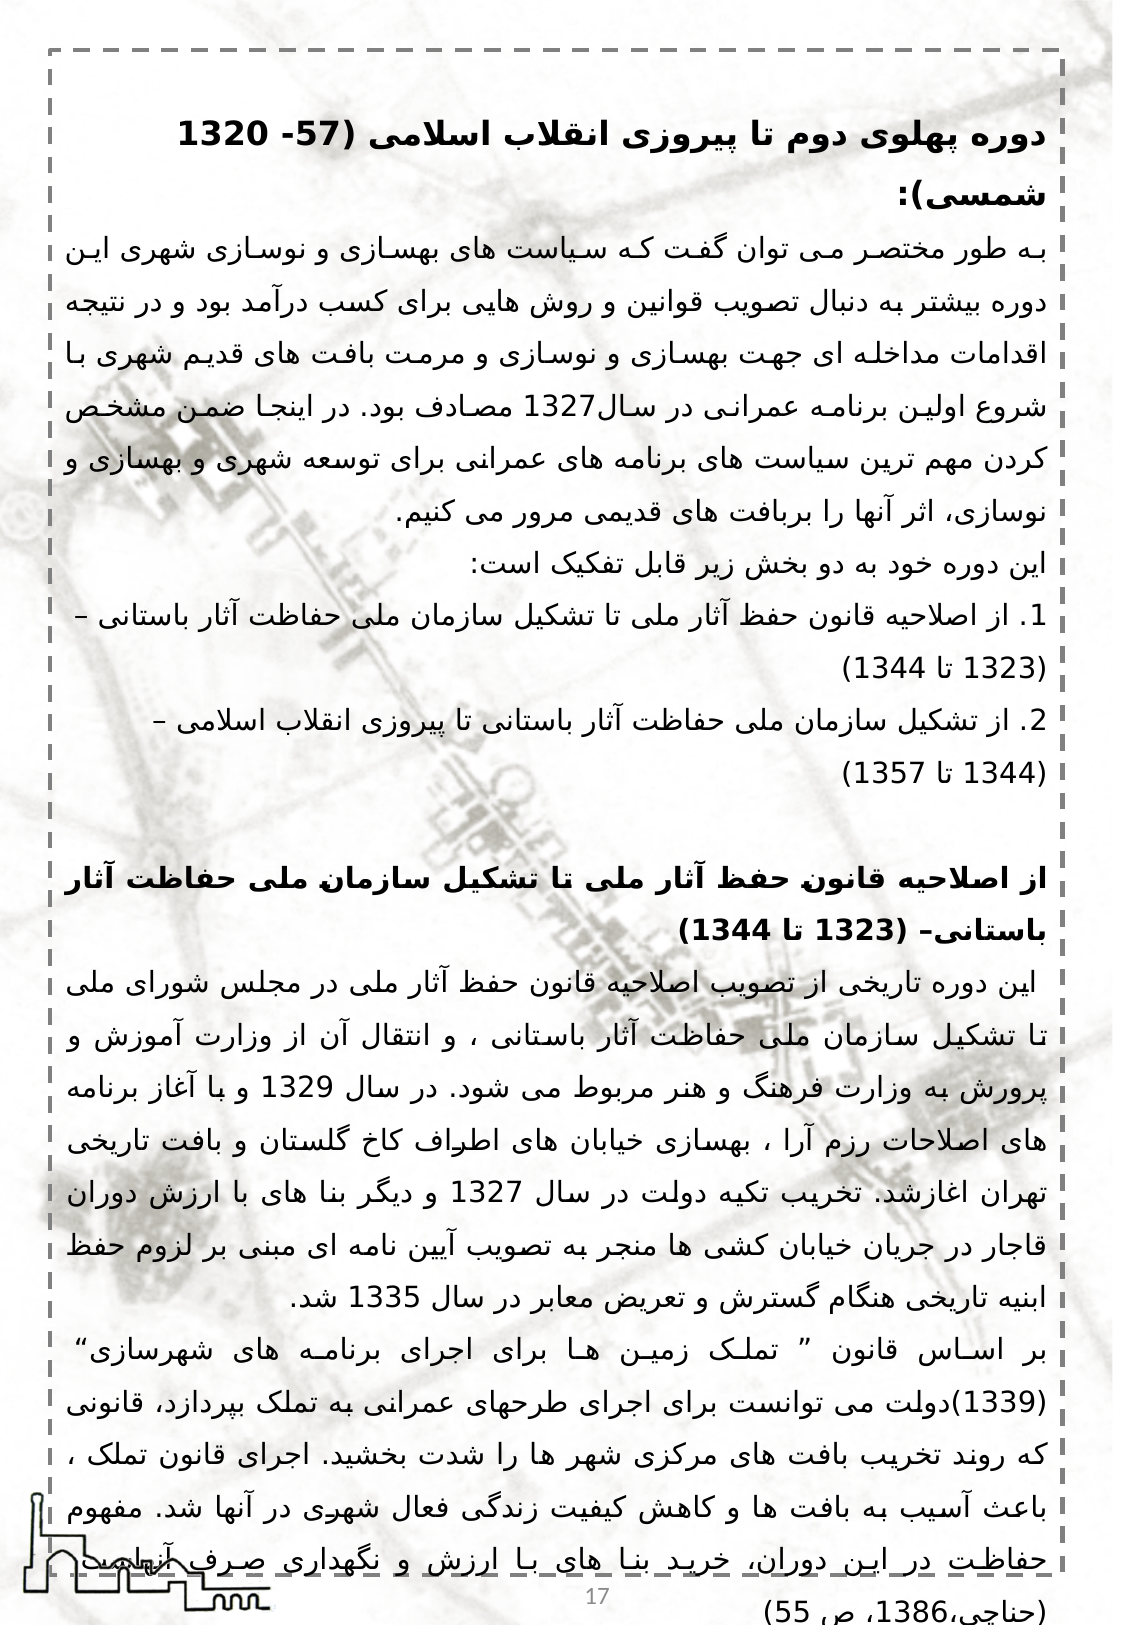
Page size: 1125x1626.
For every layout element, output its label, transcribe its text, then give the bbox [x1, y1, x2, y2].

picture [0, 255, 1125, 1369]
text_box دوره پهلوی دوم تا پیروزی انقلاب اسلامی (57- 1320 شمسی): به طور مختصر می توان گفت که سیاست های بهسازی و نوسازی شهری این دوره بیشتر به دنبال تصویب قوانین و روش هایی برای کسب درآمد بود و در نتیجه اقدامات مداخله ای جهت بهسازی و نوسازی و مرمت بافت های قدیم شهری با شروع اولین برنامه عمرانی در سال1327 مصادف بود. در اینجا ضمن مشخص کردن مهم ترین سیاست های برنامه های عمرانی برای توسعه شهری و بهسازی و نوسازی، اثر آنها را بربافت های قدیمی مرور می کنیم. این دوره خود به دو بخش زیر قابل تفکیک است: 1. از اصلاحیه قانون حفظ آثار ملی تا تشکیل سازمان ملی حفاظت آثار باستانی – (1323 تا 1344) 2. از تشکیل سازمان ملی حفاظت آثار باستانی تا پیروزی انقلاب اسلامی – (1344 تا 1357) از اصلاحیه قانون حفظ آثار ملی تا تشکیل سازمان ملی حفاظت آثار باستانی– (1323 تا 1344) این دوره تاریخی از تصویب اصلاحیه قانون حفظ آثار ملی در مجلس شورای ملی تا تشکیل سازمان ملی حفاظت آثار باستانی ، و انتقال آن از وزارت آموزش و پرورش به وزارت فرهنگ و هنر مربوط می شود. در سال 1329 و با آغاز برنامه های اصلاحات رزم آرا ، بهسازی خیابان های اطراف کاخ گلستان و بافت تاریخی تهران اغازشد. تخریب تکیه دولت در سال 1327 و دیگر بنا های با ارزش دوران قاجار در جریان خیابان کشی ها منجر به تصویب آیین نامه ای مبنی بر لزوم حفظ ابنیه تاریخی هنگام گسترش و تعریض معابر در سال 1335 شد. بر اساس قانون ” تملک زمین ها برای اجرای برنامه های شهرسازی“ (1339)دولت می توانست برای اجرای طرحهای عمرانی به تملک بپردازد، قانونی که روند تخریب بافت های مرکزی شهر ها را شدت بخشید. اجرای قانون تملک ، باعث آسیب به بافت ها و کاهش کیفیت زندگی فعال شهری در آنها شد. مفهوم حفاظت در این دوران، خرید بنا های با ارزش و نگهداری صرف آنهاست. (حناچی،1386، ص 55) همچنین دانشکده هنر های زیبا در آغاز سومین دهه فعالیت های آموزشی خویش، در این دوران مروج آموزش های کلاسیک هنر های زیبای فرانسه در زمینه معماری است. عبد العزیز فرمانفرمائیان، هوشنگ سیحون، آفتاندلیاس، حیدر غیایی، محمد رضا مقتدر، ایرج اعتصام، آندرف، بهمن پاک نیا، منقح، شریف زاده، عبد الحمید اشراق و ... از این گروه هستند. برنامه اول عمرانی (1333-1327) اولین اقدام نظام مند در هدایت توسعه به شمار می آید.این طرح که توسط مهندسین مشاور ماورابحار که آمریکایی بودند تهیه شده بود ، از نظر سهم از کل اعتبار، اولویت را به فصل اصلاحات اجتماعی و شهری داده بود، اما اگر بتوان به اقدامات انجام شده در این فصل نام سیاستهای بافت کهن [48, 48, 1065, 254]
picture [13, 1419, 276, 1625]
text_box دوره پهلوی دوم تا پیروزی انقلاب اسلامی (57- 1320 شمسی): به طور مختصر می توان گفت که سیاست های بهسازی و نوسازی شهری این دوره بیشتر به دنبال تصویب قوانین و روش هایی برای کسب درآمد بود و در نتیجه اقدامات مداخله ای جهت بهسازی و نوسازی و مرمت بافت های قدیم شهری با شروع اولین برنامه عمرانی در سال1327 مصادف بود. در اینجا ضمن مشخص کردن مهم ترین سیاست های برنامه های عمرانی برای توسعه شهری و بهسازی و نوسازی، اثر آنها را بربافت های قدیمی مرور می کنیم. این دوره خود به دو بخش زیر قابل تفکیک است: 1. از اصلاحیه قانون حفظ آثار ملی تا تشکیل سازمان ملی حفاظت آثار باستانی – (1323 تا 1344) 2. از تشکیل سازمان ملی حفاظت آثار باستانی تا پیروزی انقلاب اسلامی – (1344 تا 1357) از اصلاحیه قانون حفظ آثار ملی تا تشکیل سازمان ملی حفاظت آثار باستانی– (1323 تا 1344) این دوره تاریخی از تصویب اصلاحیه قانون حفظ آثار ملی در مجلس شورای ملی تا تشکیل سازمان ملی حفاظت آثار باستانی ، و انتقال آن از وزارت آموزش و پرورش به وزارت فرهنگ و هنر مربوط می شود. در سال 1329 و با آغاز برنامه های اصلاحات رزم آرا ، بهسازی خیابان های اطراف کاخ گلستان و بافت تاریخی تهران اغازشد. تخریب تکیه دولت در سال 1327 و دیگر بنا های با ارزش دوران قاجار در جریان خیابان کشی ها منجر به تصویب آیین نامه ای مبنی بر لزوم حفظ ابنیه تاریخی هنگام گسترش و تعریض معابر در سال 1335 شد. بر اساس قانون ” تملک زمین ها برای اجرای برنامه های شهرسازی“ (1339)دولت می توانست برای اجرای طرحهای عمرانی به تملک بپردازد، قانونی که روند تخریب بافت های مرکزی شهر ها را شدت بخشید. اجرای قانون تملک ، باعث آسیب به بافت ها و کاهش کیفیت زندگی فعال شهری در آنها شد. مفهوم حفاظت در این دوران، خرید بنا های با ارزش و نگهداری صرف آنهاست. (حناچی،1386، ص 55) همچنین دانشکده هنر های زیبا در آغاز سومین دهه فعالیت های آموزشی خویش، در این دوران مروج آموزش های کلاسیک هنر های زیبای فرانسه در زمینه معماری است. عبد العزیز فرمانفرمائیان، هوشنگ سیحون، آفتاندلیاس، حیدر غیایی، محمد رضا مقتدر، ایرج اعتصام، آندرف، بهمن پاک نیا، منقح، شریف زاده، عبد الحمید اشراق و ... از این گروه هستند. برنامه اول عمرانی (1333-1327) اولین اقدام نظام مند در هدایت توسعه به شمار می آید.این طرح که توسط مهندسین مشاور ماورابحار که آمریکایی بودند تهیه شده بود ، از نظر سهم از کل اعتبار، اولویت را به فصل اصلاحات اجتماعی و شهری داده بود، اما اگر بتوان به اقدامات انجام شده در این فصل نام سیاستهای بافت کهن [48, 1378, 1065, 1577]
text_box 17 [362, 1550, 625, 1625]
